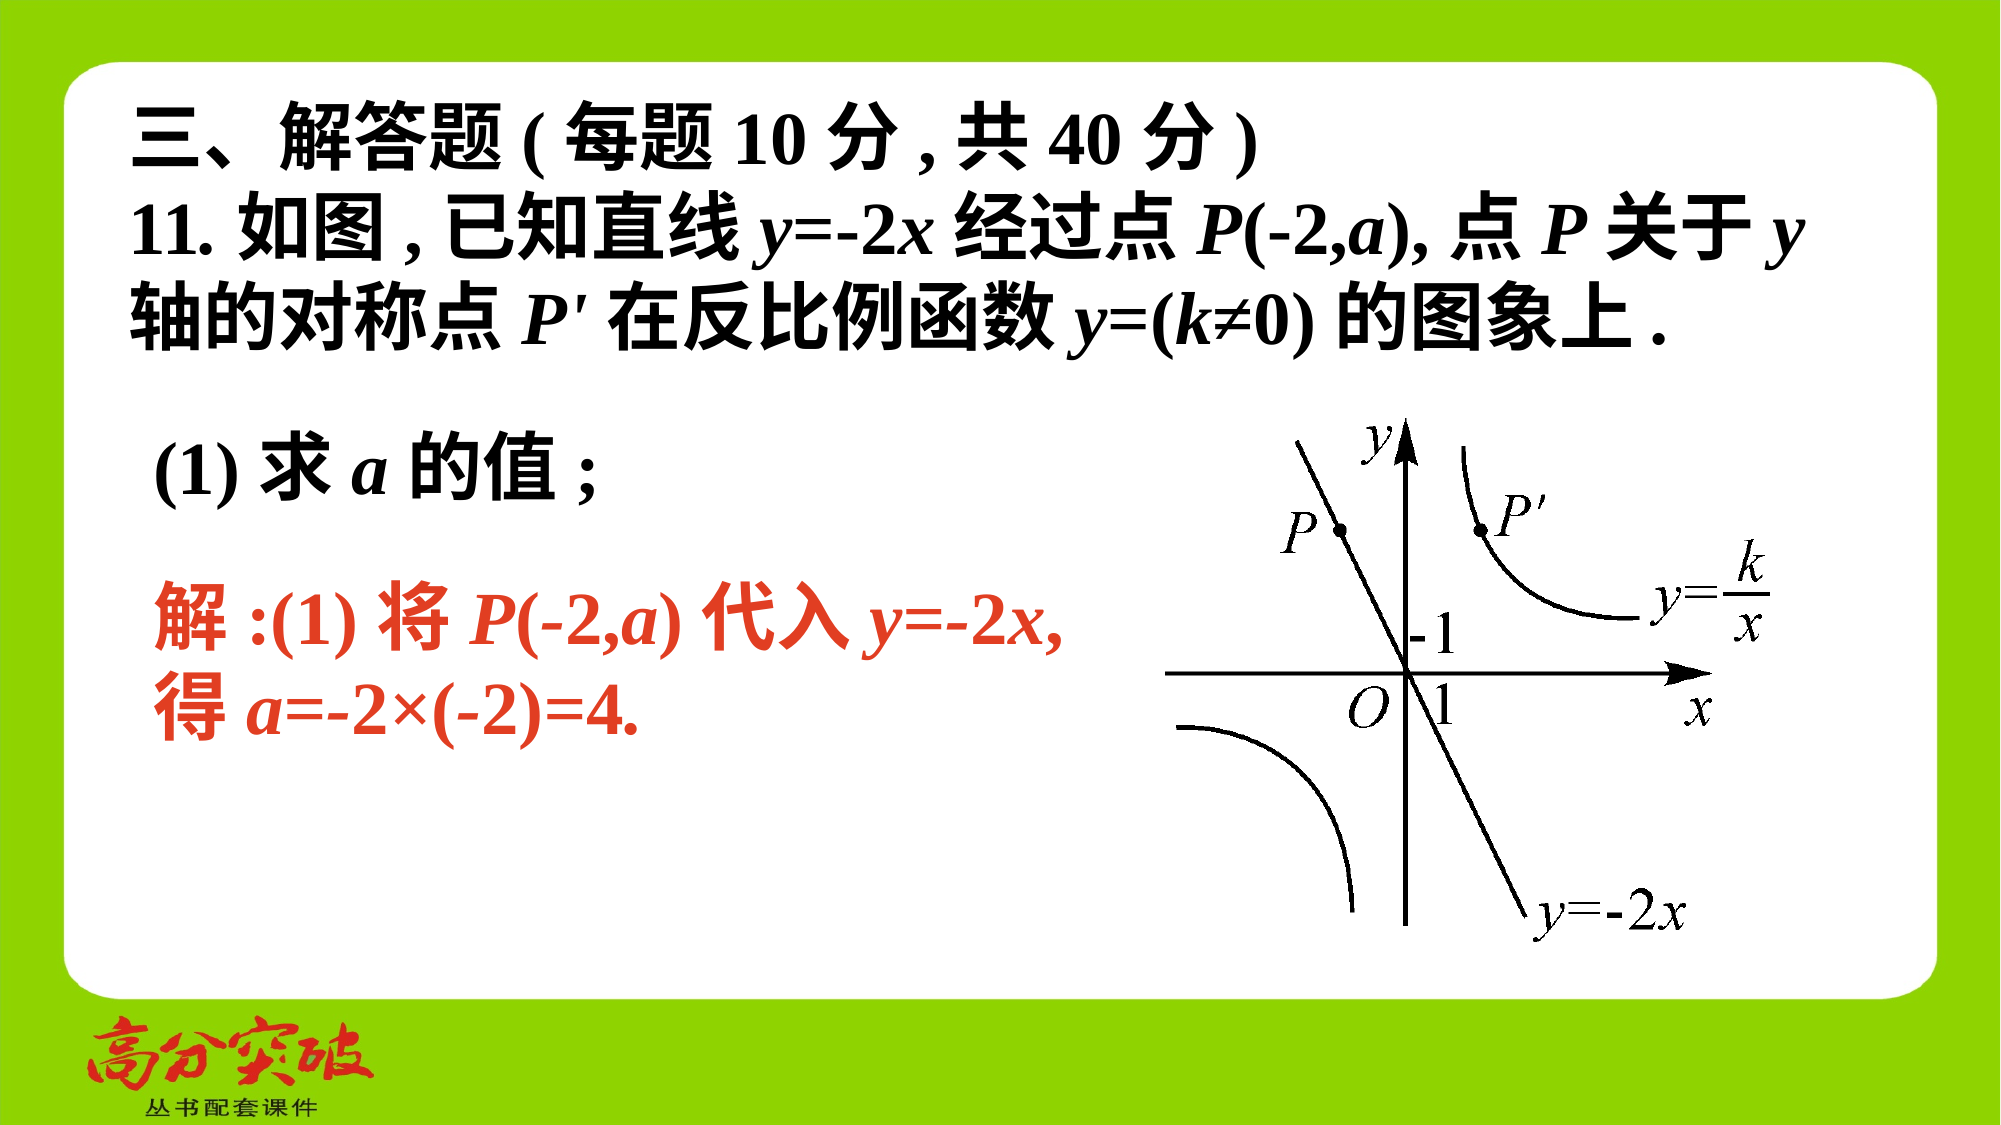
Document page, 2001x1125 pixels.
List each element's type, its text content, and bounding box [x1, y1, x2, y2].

picture [0, 0, 2001, 1125]
text_box (1)求a的值; [138, 411, 658, 517]
text_box 解:(1)将P(-2,a)代入y=-2x, 得a=-2×(-2)=4. [138, 562, 1140, 758]
